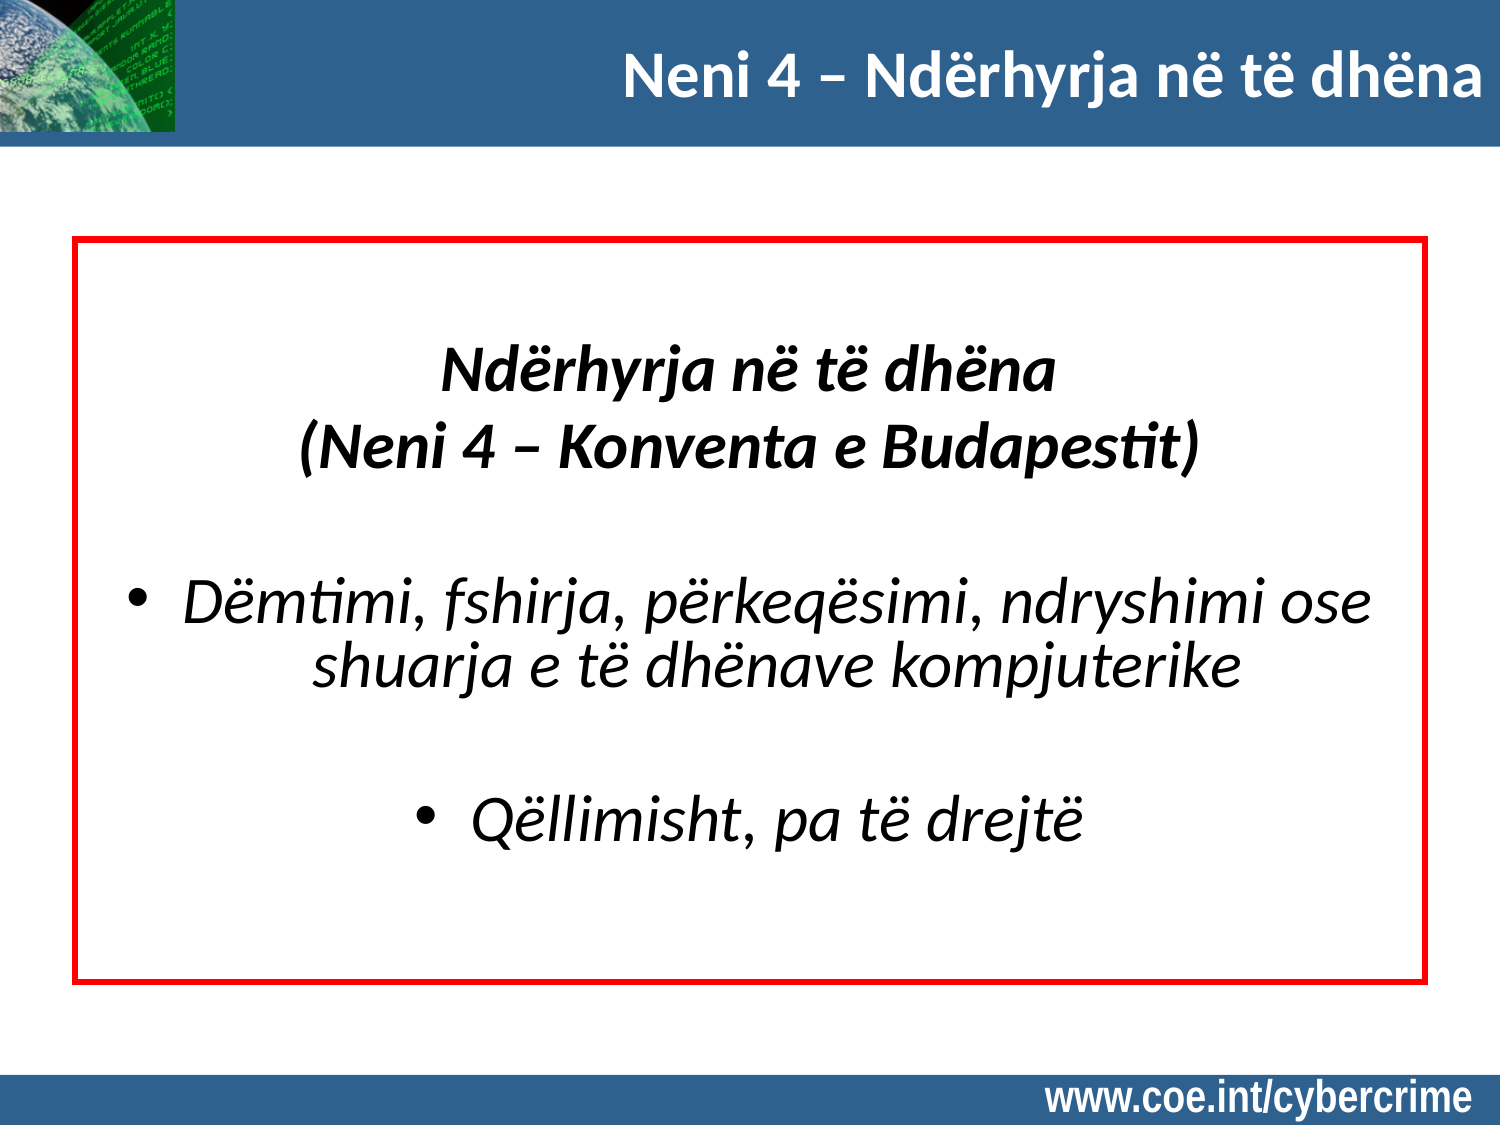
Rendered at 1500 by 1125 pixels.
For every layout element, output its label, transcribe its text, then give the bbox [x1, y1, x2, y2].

text_box Neni 4 – Ndërhyrja në të dhëna [0, 0, 1500, 149]
text_box www.coe.int/cybercrime [1030, 1059, 1500, 1125]
picture [0, 0, 175, 132]
text_box Ndërhyrja në të dhëna (Neni 4 – Konventa e Budapestit) Dëmtimi, fshirja, përkeqësimi, ndryshimi ose shuarja e të dhënave kompjuterike Qëllimisht, pa të drejtë [74, 239, 1425, 982]
text_box [0, 1073, 1030, 1125]
